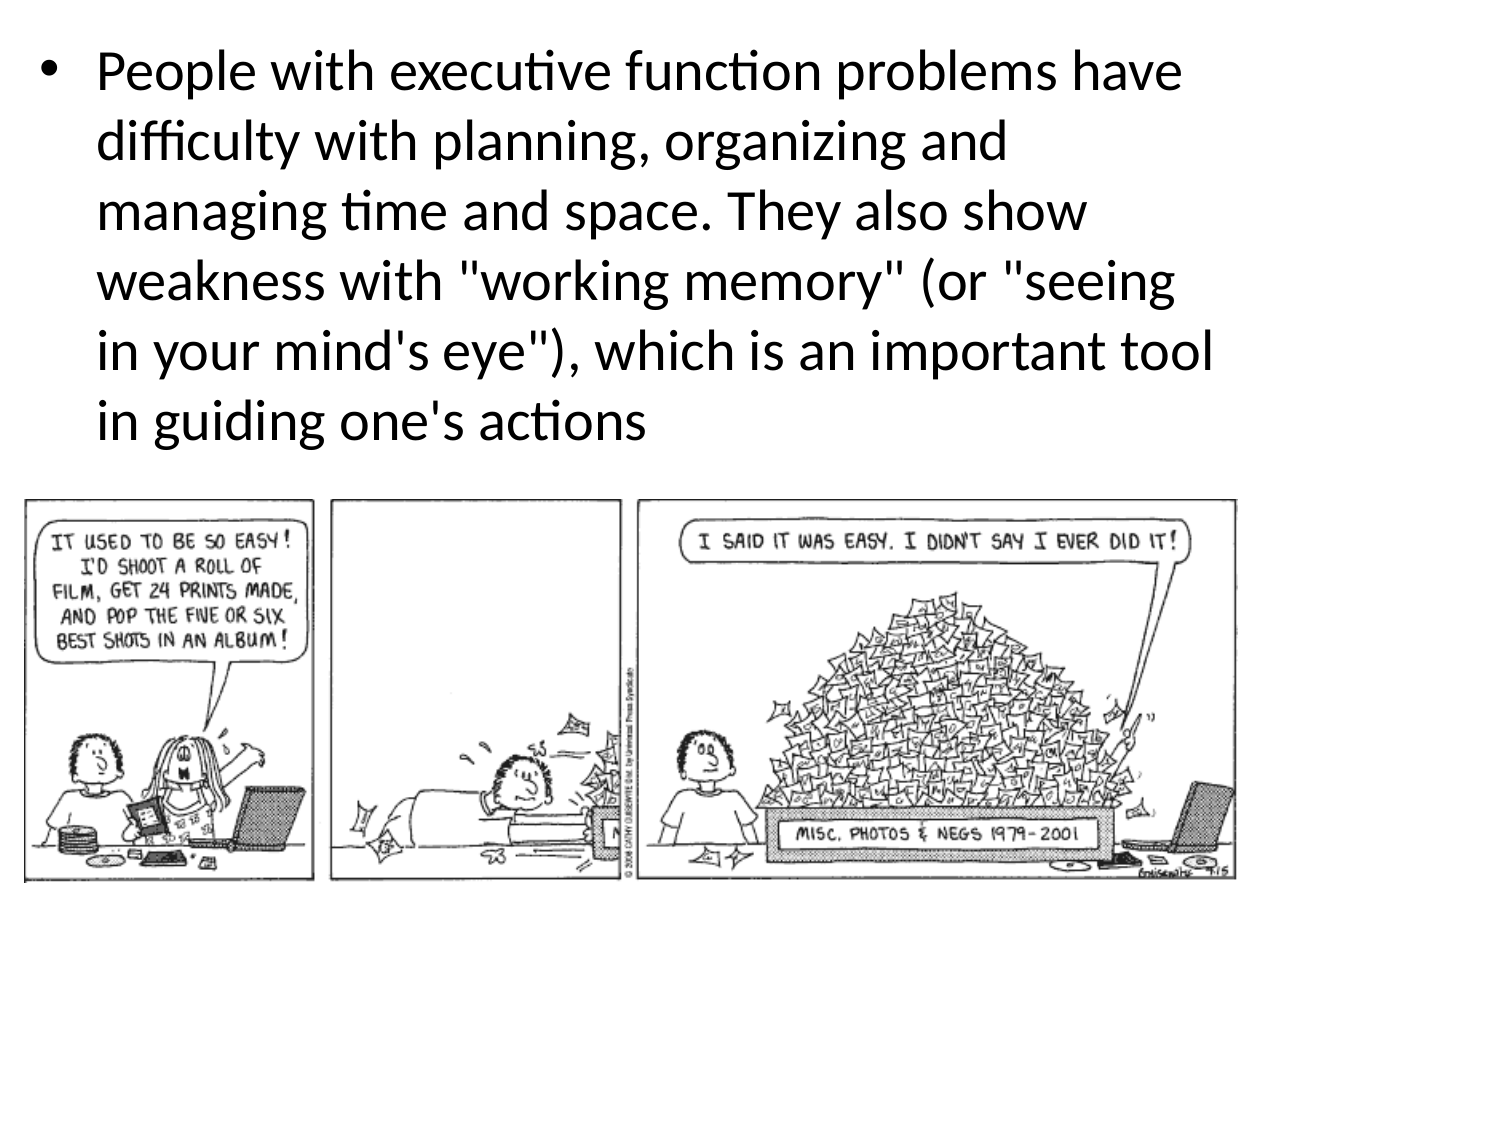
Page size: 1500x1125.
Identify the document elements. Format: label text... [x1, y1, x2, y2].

list People with executive function problems have difficulty with planning, organizing and managing time and space. They also show weakness with "working memory" (or "seeing in your mind's eye"), which is an important tool in guiding one's actions [24, 24, 1237, 499]
picture [24, 499, 1238, 883]
